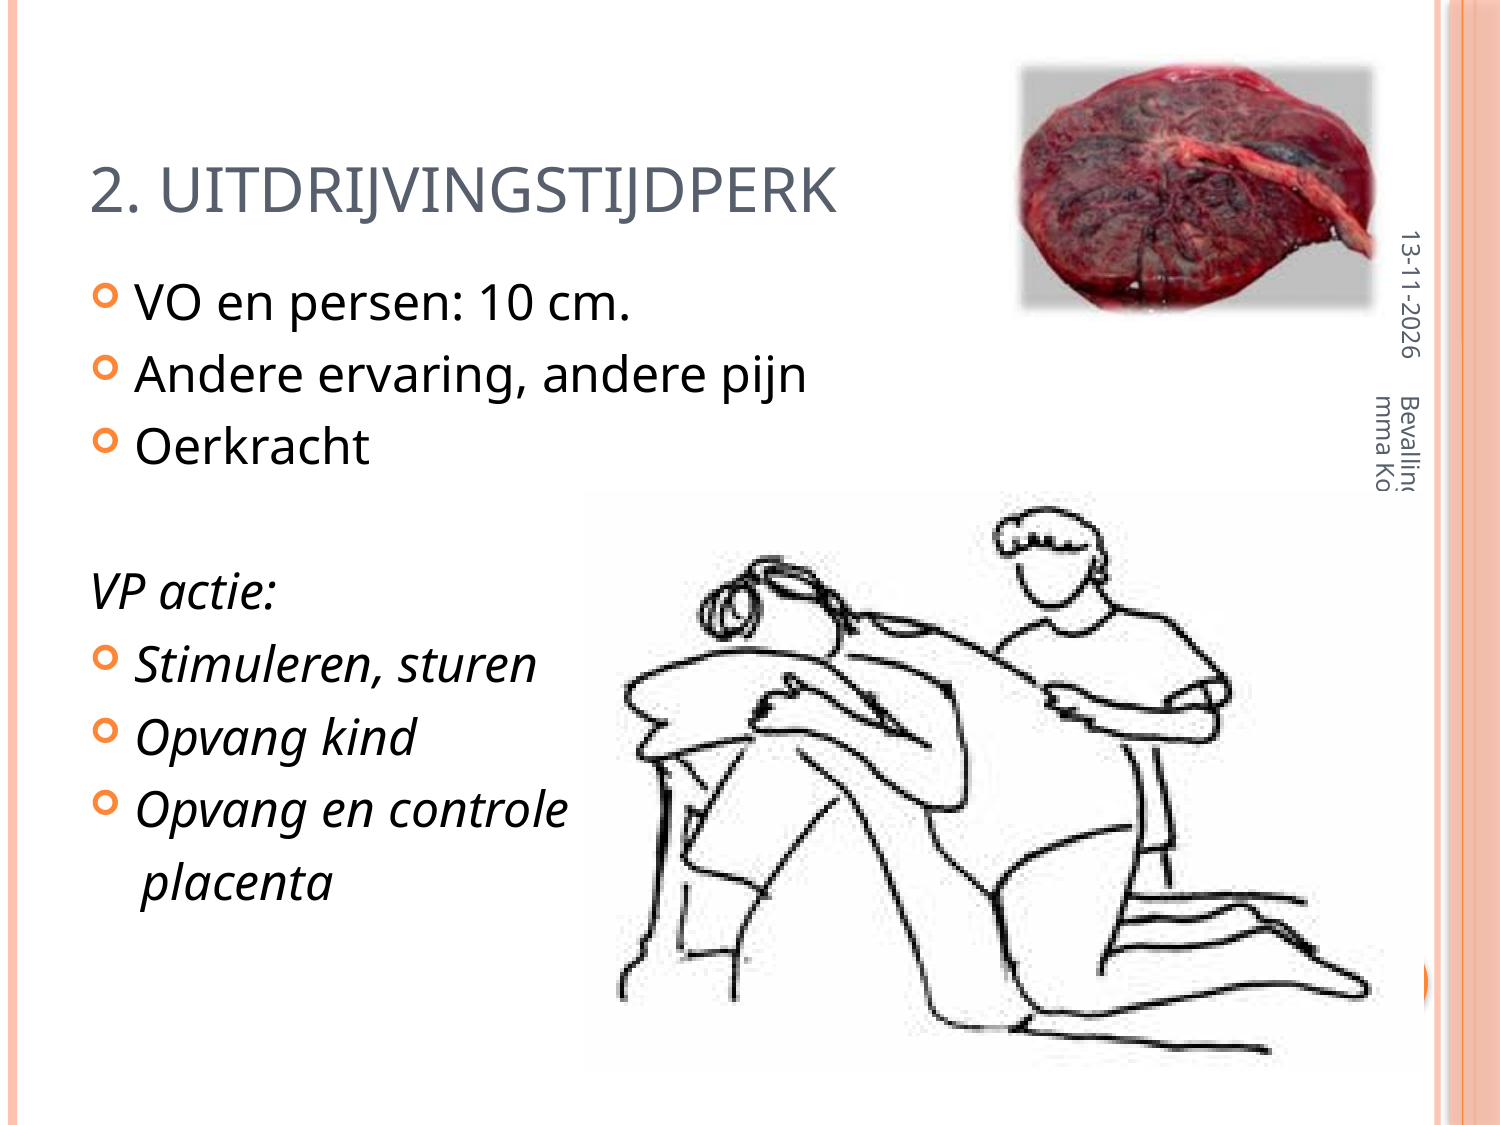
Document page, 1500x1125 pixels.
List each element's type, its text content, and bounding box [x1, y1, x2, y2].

footer Bevallingsproces, Kraamverpleegkunde, Emma Kolbeek [1379, 380, 1440, 906]
picture [1009, 53, 1386, 323]
slide_number 9 [1429, 940, 1434, 1027]
picture [584, 491, 1424, 1071]
title 2. Uitdrijvingstijdperk [75, 45, 1300, 233]
list VO en persen: 10 cm. Andere ervaring, andere pijn Oerkracht VP actie: Stimuleren, sturen Opvang kind Opvang en controle placenta [75, 262, 1300, 1062]
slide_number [1378, 43, 1442, 374]
